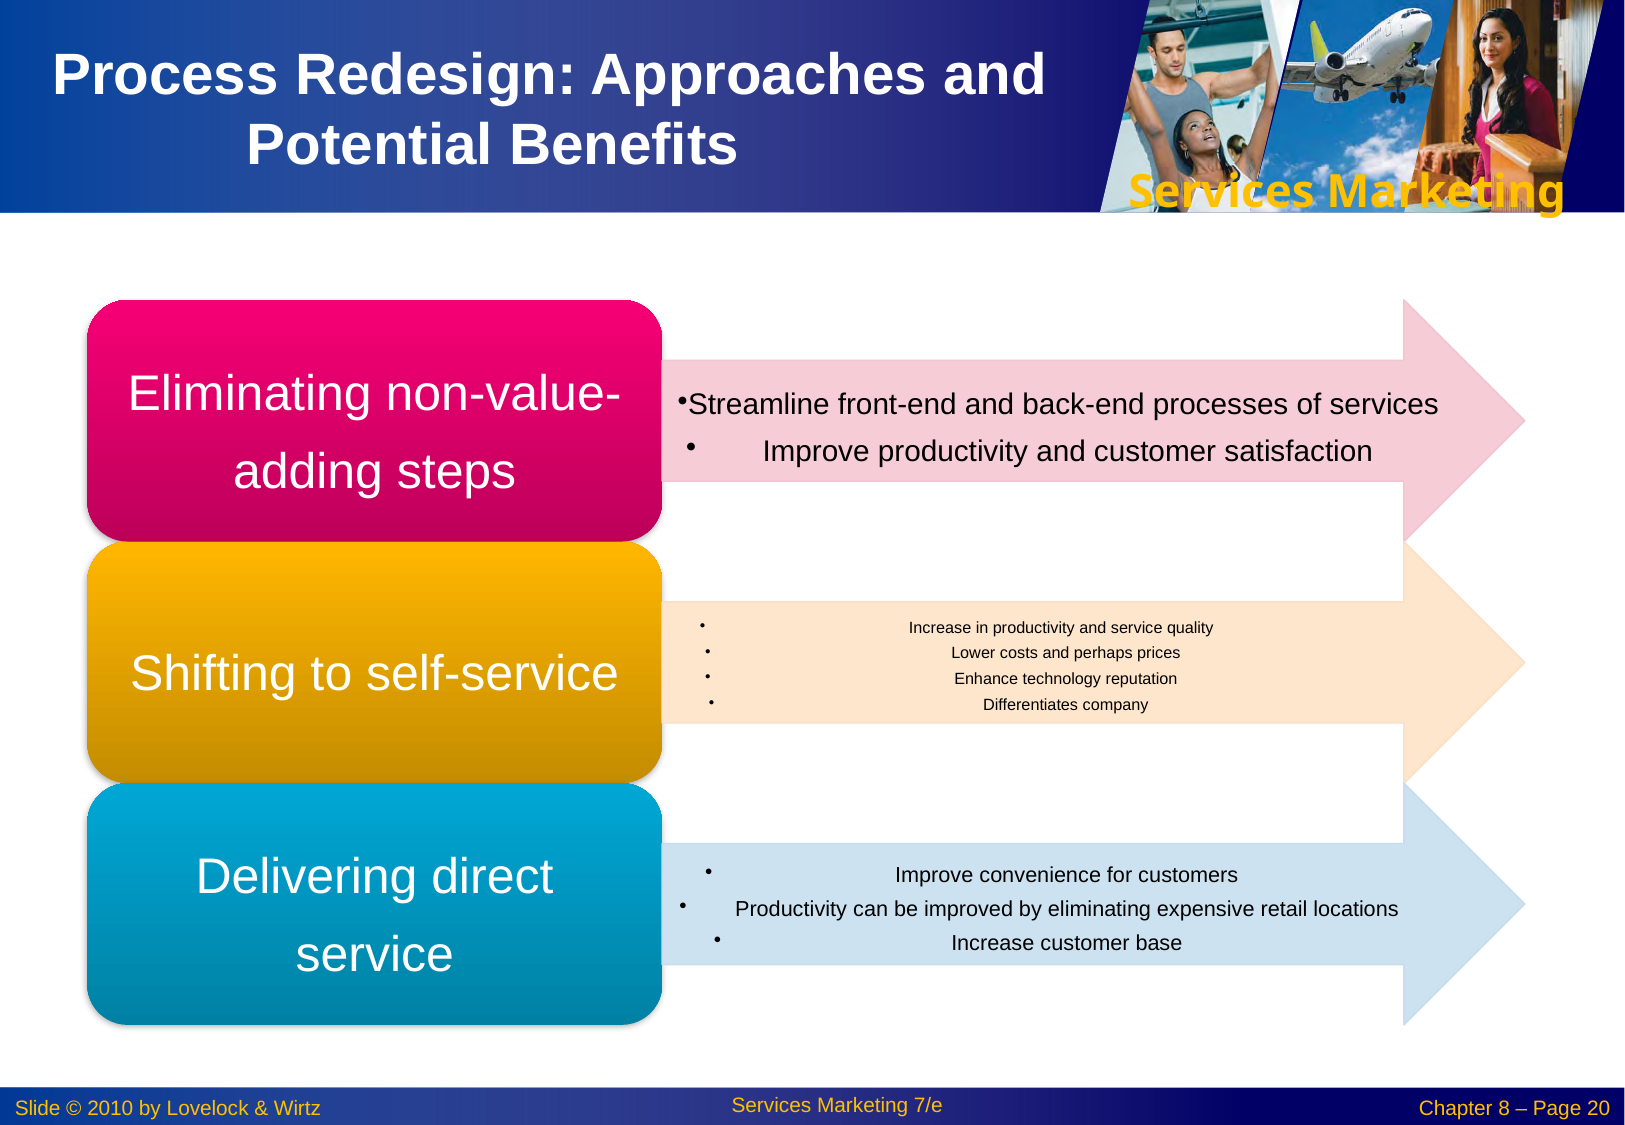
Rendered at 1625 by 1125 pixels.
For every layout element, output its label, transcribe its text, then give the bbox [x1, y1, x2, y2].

title Process Redesign: Approaches and Potential Benefits [36, 37, 1088, 176]
picture [1162, 186, 1172, 192]
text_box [86, 299, 1525, 1026]
picture [1100, 0, 1604, 213]
picture [1546, 187, 1556, 202]
